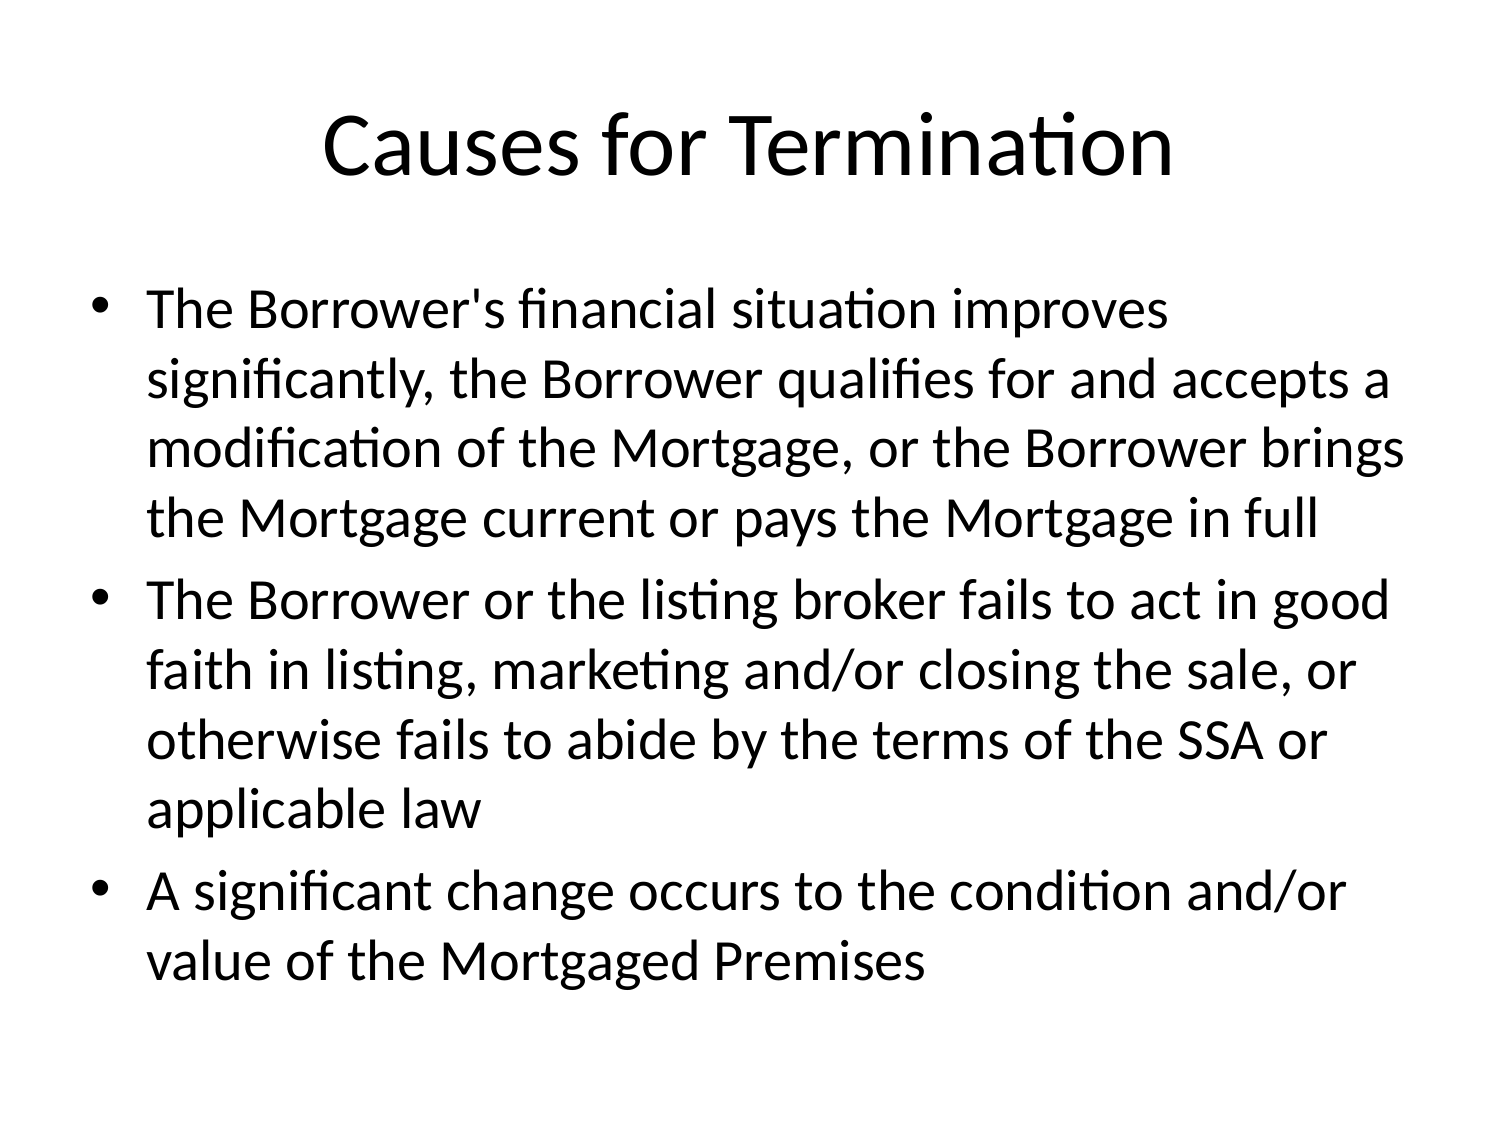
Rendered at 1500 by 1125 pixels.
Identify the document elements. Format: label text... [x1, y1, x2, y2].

list The Borrower's financial situation improves significantly, the Borrower qualifies for and accepts a modification of the Mortgage, or the Borrower brings the Mortgage current or pays the Mortgage in full The Borrower or the listing broker fails to act in good faith in listing, marketing and/or closing the sale, or otherwise fails to abide by the terms of the SSA or applicable law A significant change occurs to the condition and/or value of the Mortgaged Premises [75, 262, 1425, 1005]
title Causes for Termination [75, 45, 1425, 233]
